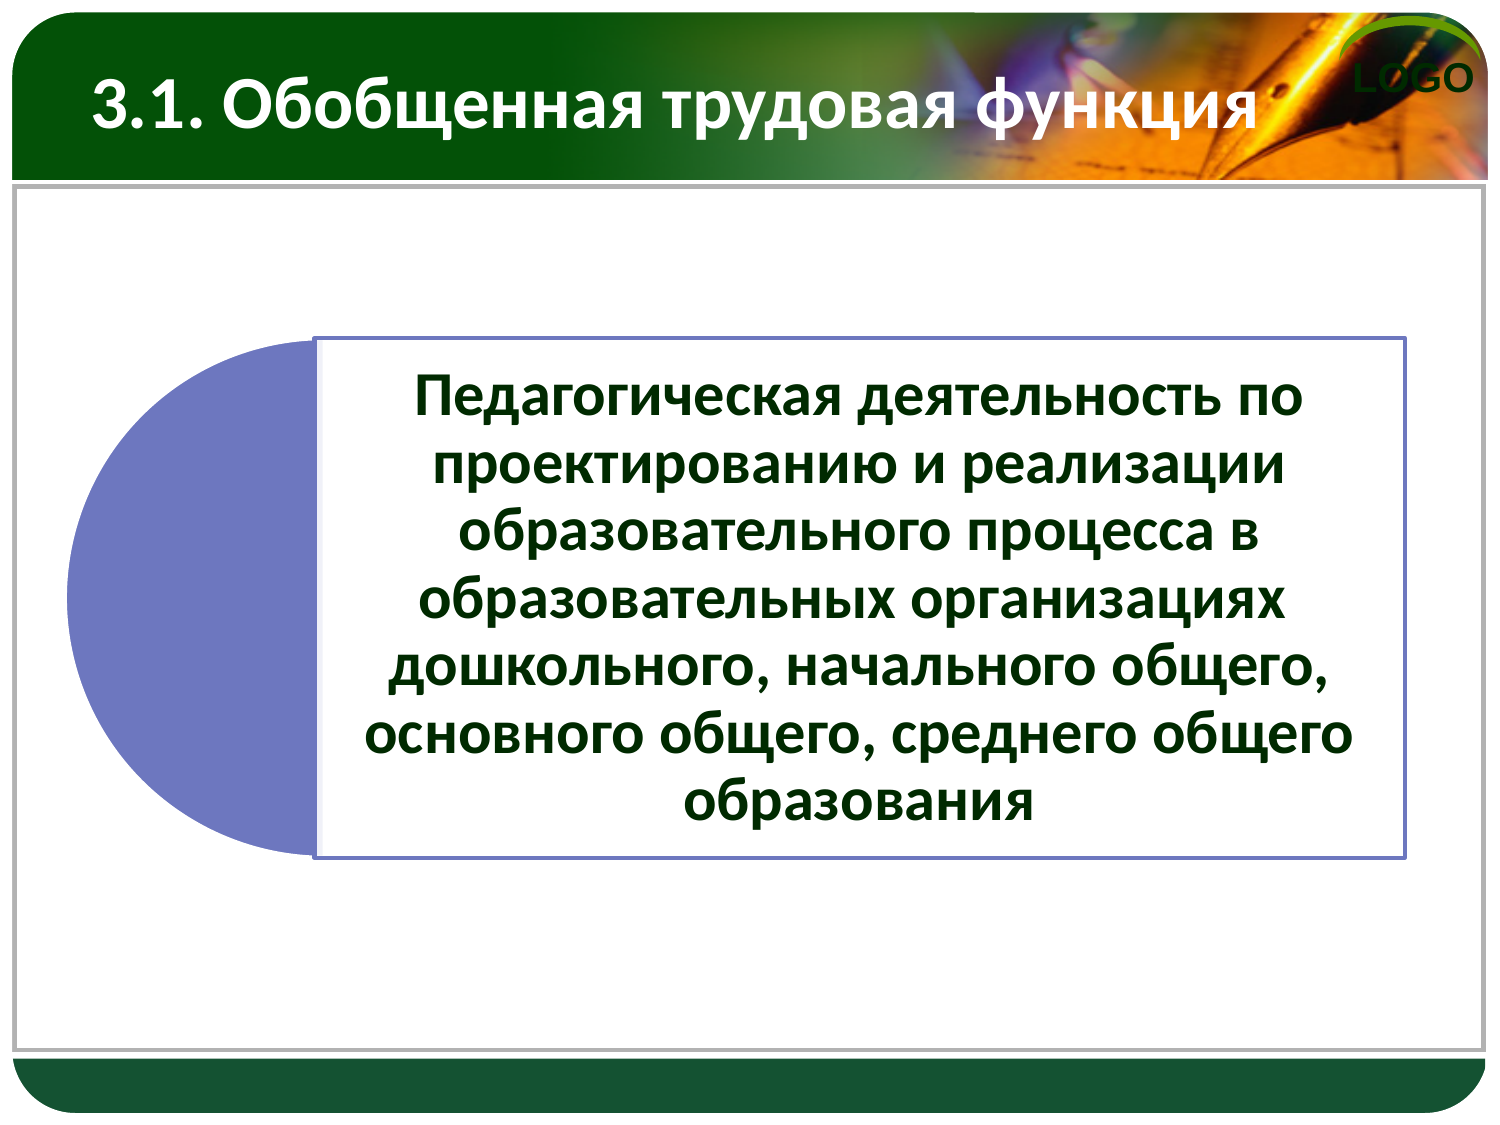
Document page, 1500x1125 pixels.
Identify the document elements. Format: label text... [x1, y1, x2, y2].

picture [13, 13, 1487, 180]
title 3.1. Обобщенная трудовая функция [74, 52, 1413, 145]
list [64, 337, 1416, 859]
